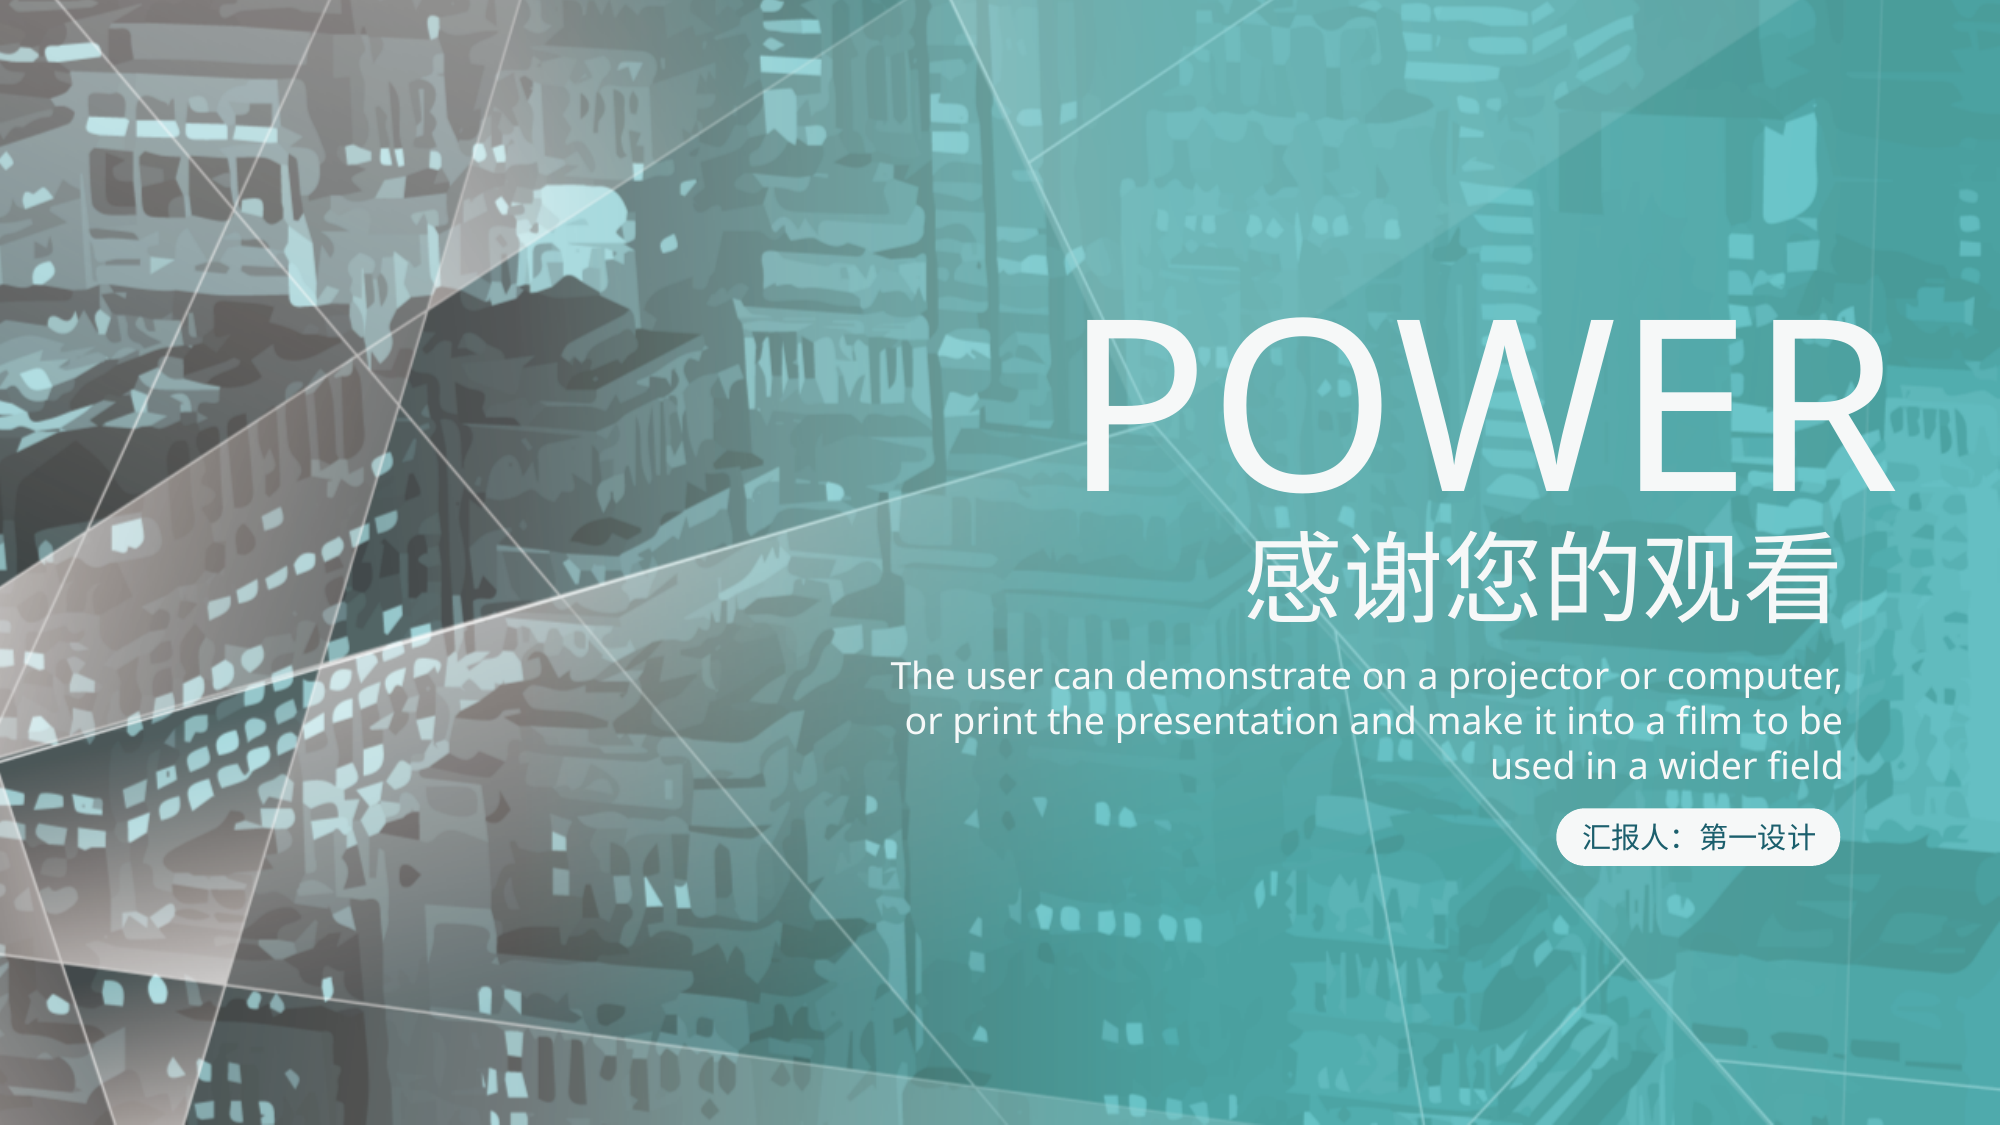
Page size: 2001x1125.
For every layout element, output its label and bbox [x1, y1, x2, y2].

picture [0, 0, 2000, 1125]
text_box [1556, 808, 1841, 866]
